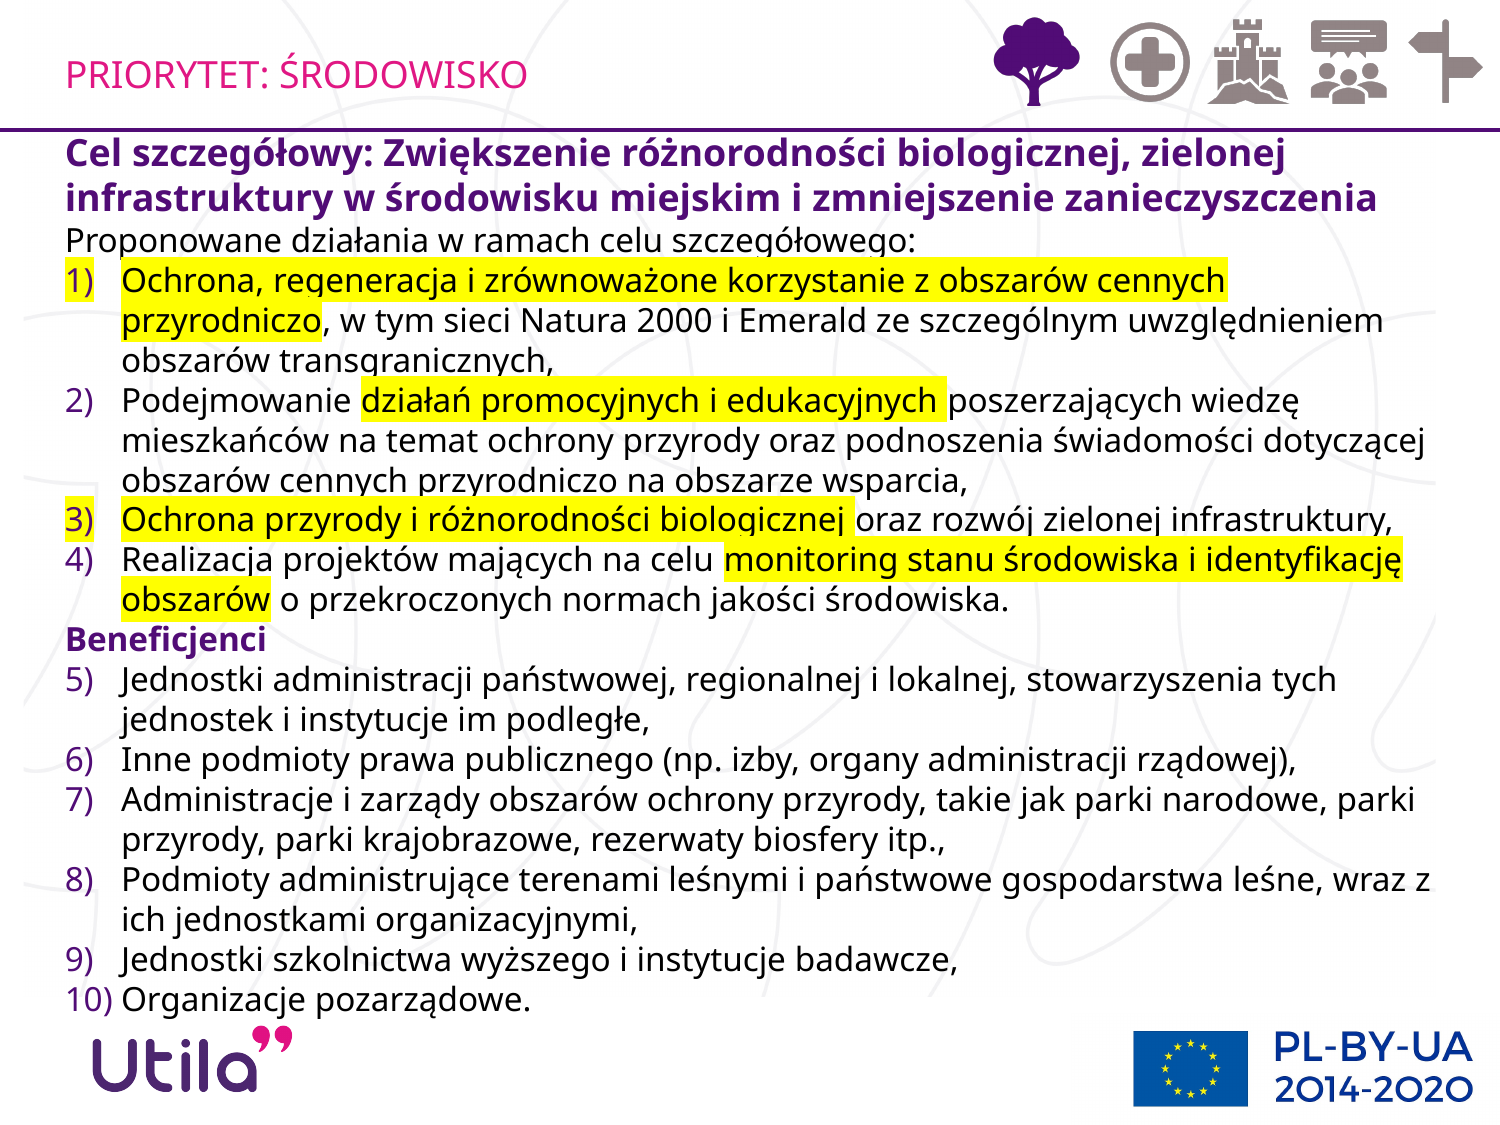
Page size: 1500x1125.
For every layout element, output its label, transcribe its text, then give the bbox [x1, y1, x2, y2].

picture [0, 132, 395, 1125]
text_box PRIORYTET: ŚRODOWISKO [50, 139, 663, 148]
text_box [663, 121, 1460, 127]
text_box Cel szczegółowy: Zwiększenie różnorodności biologicznej, zielonej infrastruktury w środowisku miejskim i zmniejszenie zanieczyszczenia Proponowane działania w ramach celu szczegółowego: Ochrona, regeneracja i zrównoważone korzystanie z obszarów cennych przyrodniczo, w tym sieci Natura 2000 i Emerald ze szczególnym uwzględnieniem obszarów transgranicznych, Podejmowanie działań promocyjnych i edukacyjnych poszerzających wiedzę mieszkańców na temat ochrony przyrody oraz podnoszenia świadomości dotyczącej obszarów cennych przyrodniczo na obszarze wsparcia, Ochrona przyrody i różnorodności biologicznej oraz rozwój zielonej infrastruktury, Realizacja projektów mających na celu monitoring stanu środowiska i identyfikację obszarów o przekroczonych normach jakości środowiska. Beneficjenci Jednostki administracji państwowej, regionalnej i lokalnej, stowarzyszenia tych jednostek i instytucje im podległe, Inne podmioty prawa publicznego (np. izby, organy administracji rządowej), Administracje i zarządy obszarów ochrony przyrody, takie jak parki narodowe, parki przyrody, parki krajobrazowe, rezerwaty biosfery itp., Podmioty administrujące terenami leśnymi i państwowe gospodarstwa leśne, wraz z ich jednostkami organizacyjnymi, Jednostki szkolnictwa wyższego i instytucje badawcze, Organizacje pozarządowe. [49, 139, 1460, 1105]
picture [1071, 1013, 1500, 1125]
text_box PRIORYTET: ŚRODOWISKO [50, 43, 663, 127]
picture [23, 0, 1496, 128]
